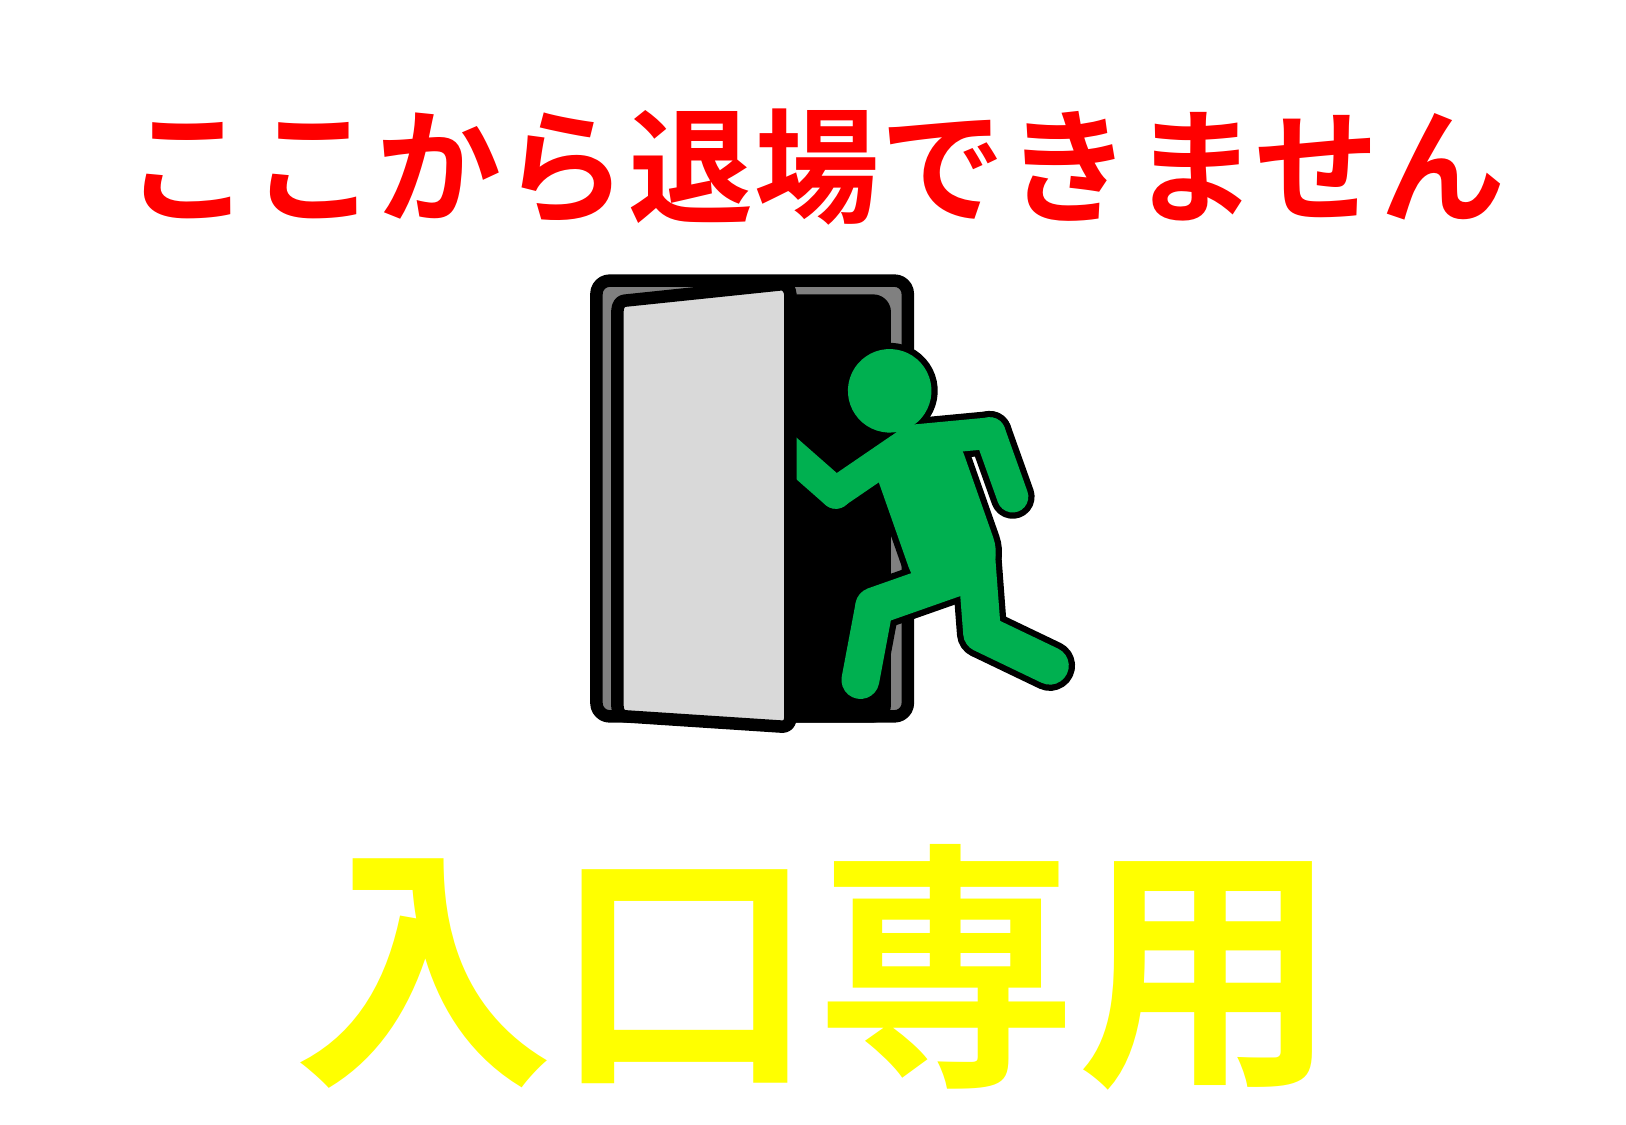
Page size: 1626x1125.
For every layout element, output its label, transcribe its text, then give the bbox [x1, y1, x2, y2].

text_box ここから退場できません [44, 80, 1588, 246]
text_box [596, 280, 1102, 727]
text_box 入口専用 [37, 797, 1595, 1125]
